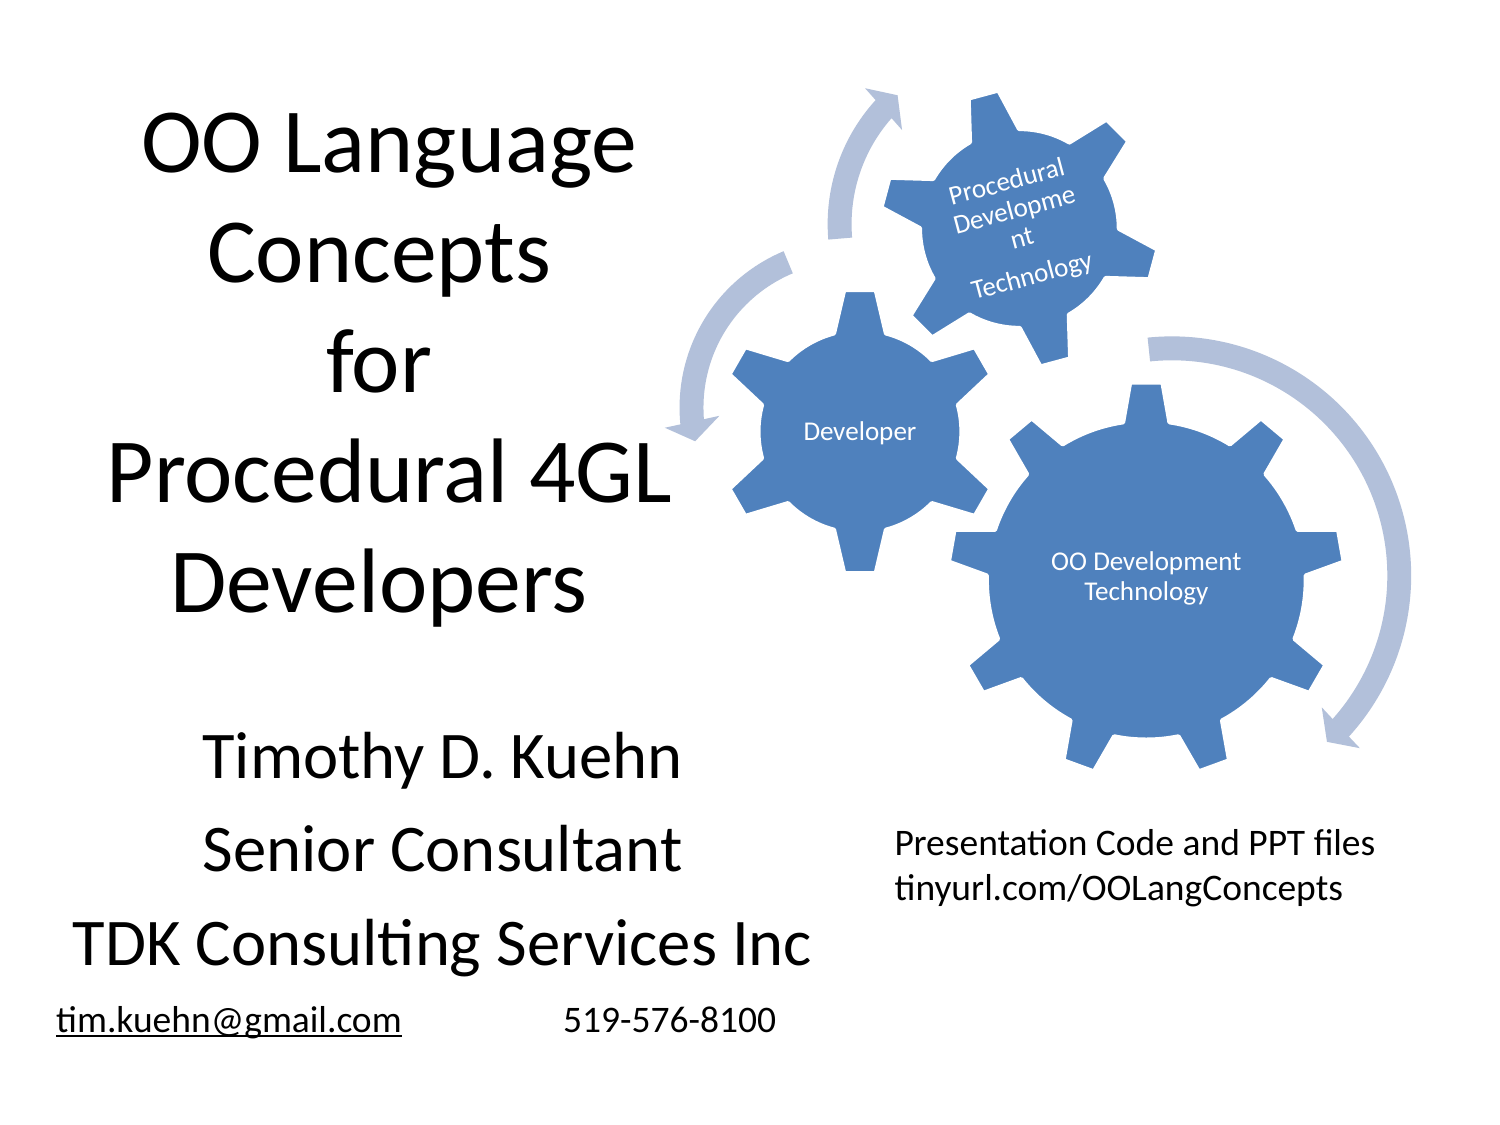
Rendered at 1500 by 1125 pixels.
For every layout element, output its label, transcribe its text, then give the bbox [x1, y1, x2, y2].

text_box Presentation Code and PPT files tinyurl.com/OOLangConcepts [879, 810, 1447, 961]
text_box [525, 54, 1442, 780]
text_box tim.kuehn@gmail.com 519-576-8100 [41, 987, 892, 1048]
subtitle Timothy D. Kuehn Senior Consultant TDK Consulting Services Inc [41, 704, 845, 987]
title OO Language Concepts for Procedural 4GL Developers [64, 66, 520, 646]
